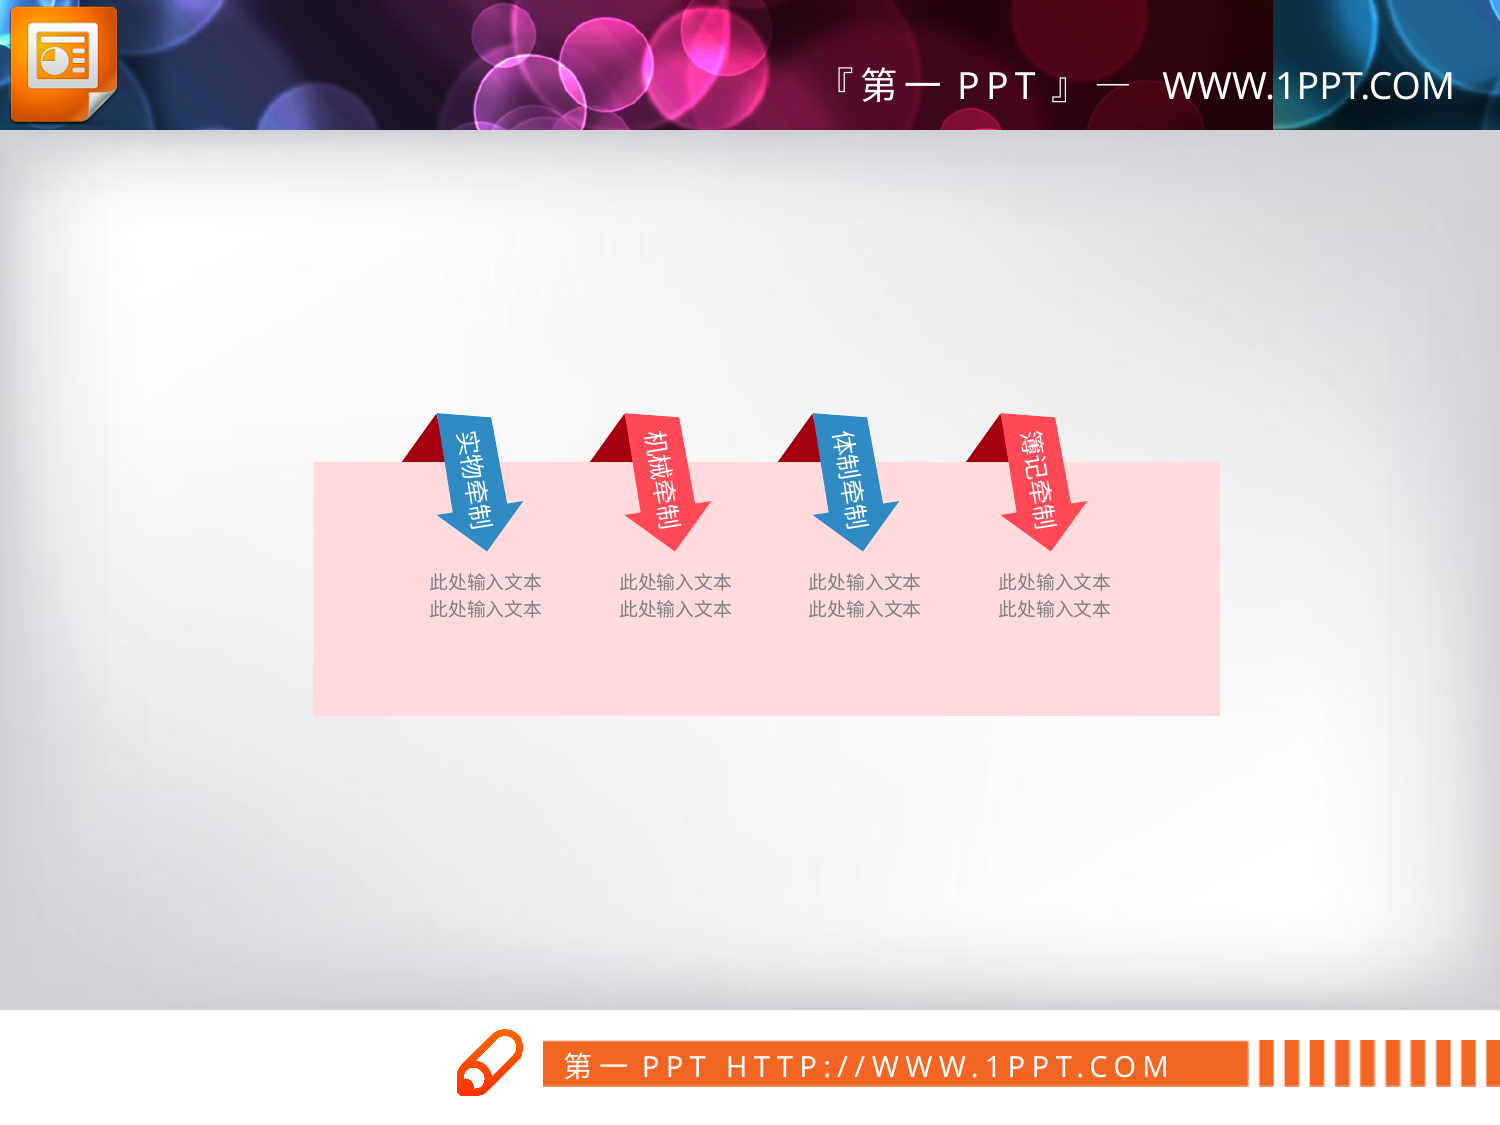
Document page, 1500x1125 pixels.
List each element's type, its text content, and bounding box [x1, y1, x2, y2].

text_box [589, 414, 632, 462]
text_box 此处输入文本 此处输入文本 [762, 560, 952, 626]
text_box [777, 414, 820, 462]
text_box 实物牵制 [436, 413, 524, 552]
text_box 此处输入文本 此处输入文本 [952, 560, 1158, 626]
text_box 机械牵制 [624, 413, 712, 552]
picture [543, 1040, 1500, 1087]
text_box [313, 461, 1221, 717]
text_box [401, 414, 444, 462]
text_box 体制牵制 [812, 413, 900, 552]
text_box 簿记牵制 [1000, 413, 1088, 552]
picture [0, 0, 1500, 1012]
text_box 此处输入文本 此处输入文本 [383, 560, 573, 626]
text_box 此处输入文本 此处输入文本 [573, 560, 762, 626]
text_box [965, 414, 1008, 462]
